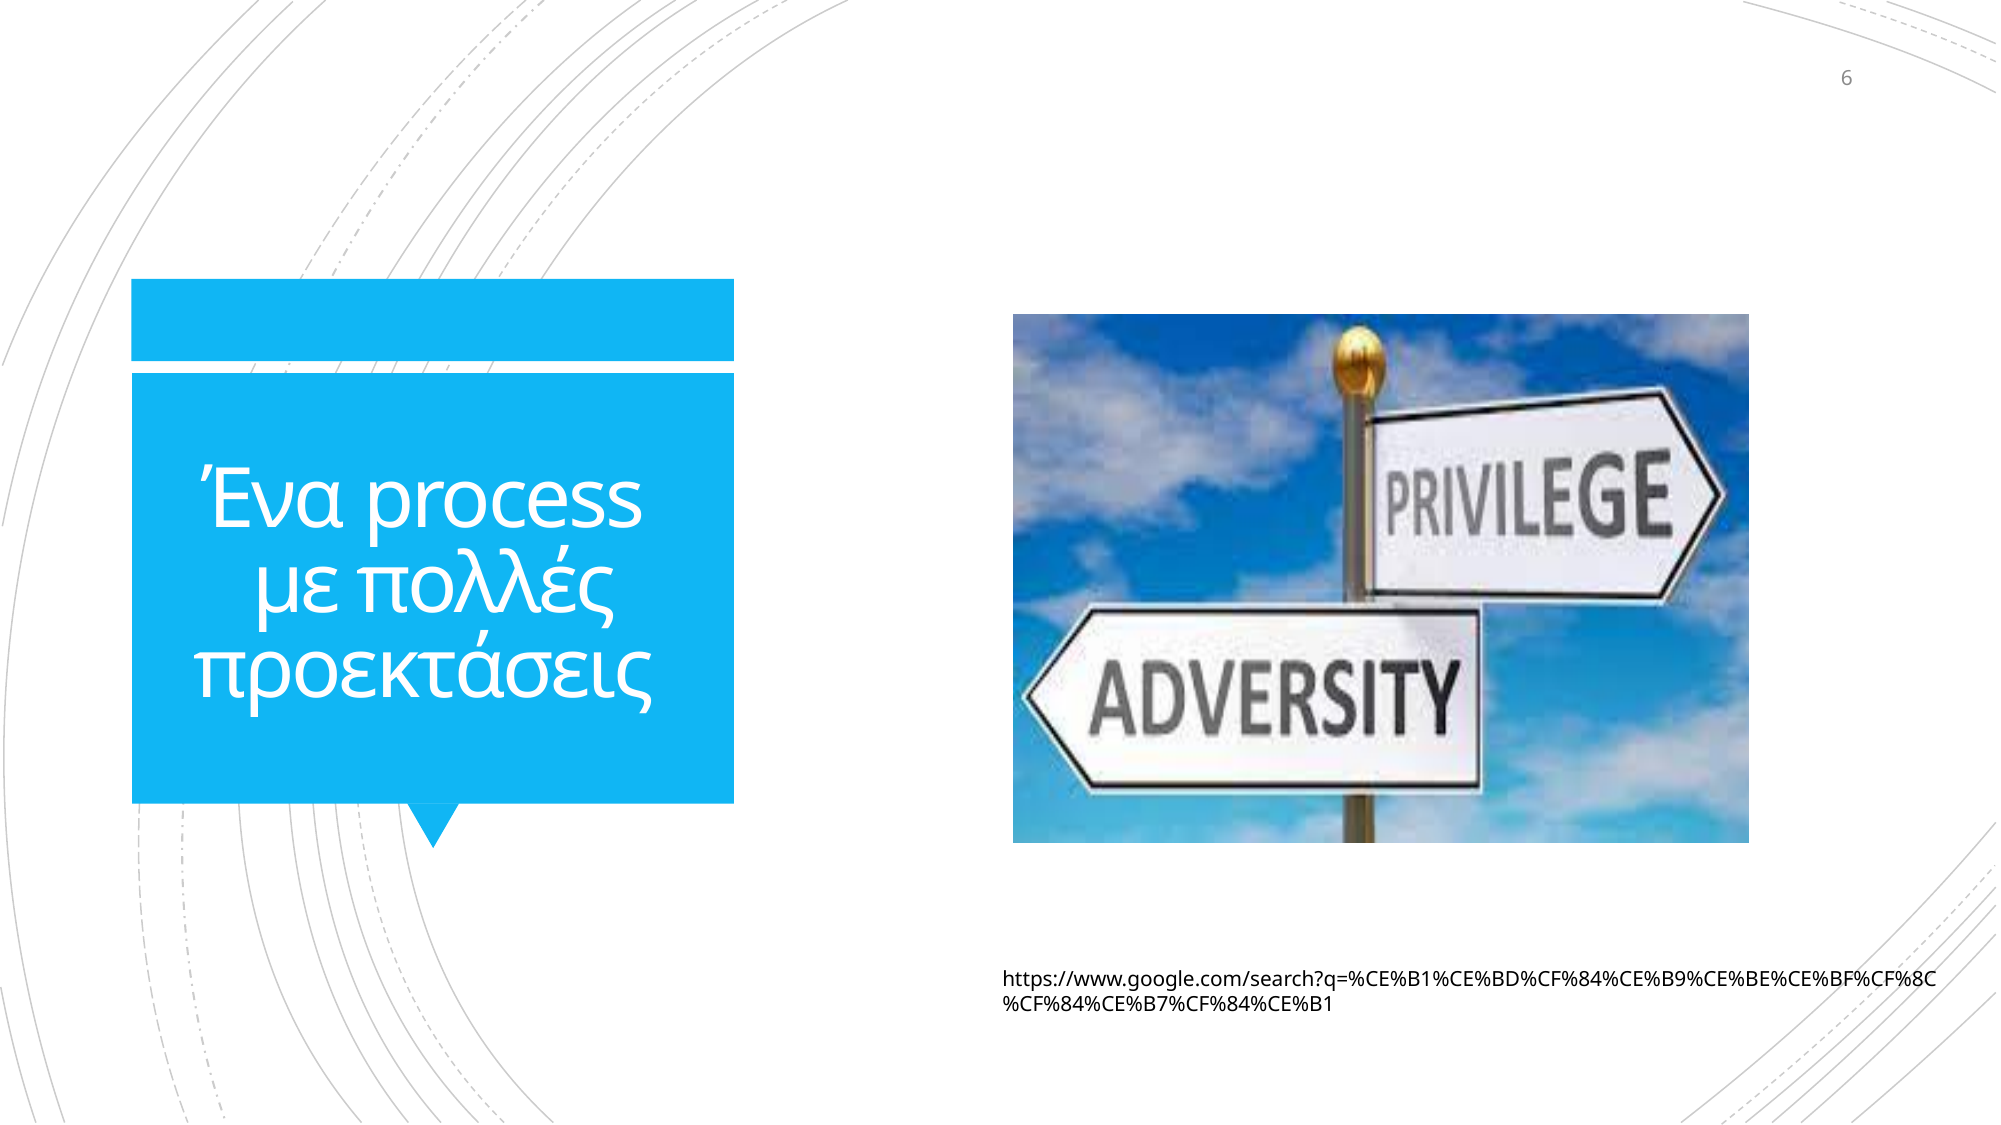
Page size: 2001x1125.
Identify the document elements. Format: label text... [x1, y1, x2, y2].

text_box https://www.google.com/search?q=%CE%B1%CE%BD%CF%84%CE%B9%CE%BE%CE%BF%CF%8C%CF%84%CE%B7%CF%84%CE%B1 [987, 957, 1988, 1023]
slide_number 6 [1717, 52, 1868, 105]
title Ένα process με πολλές προεκτάσεις [145, 385, 720, 789]
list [1013, 314, 1750, 843]
